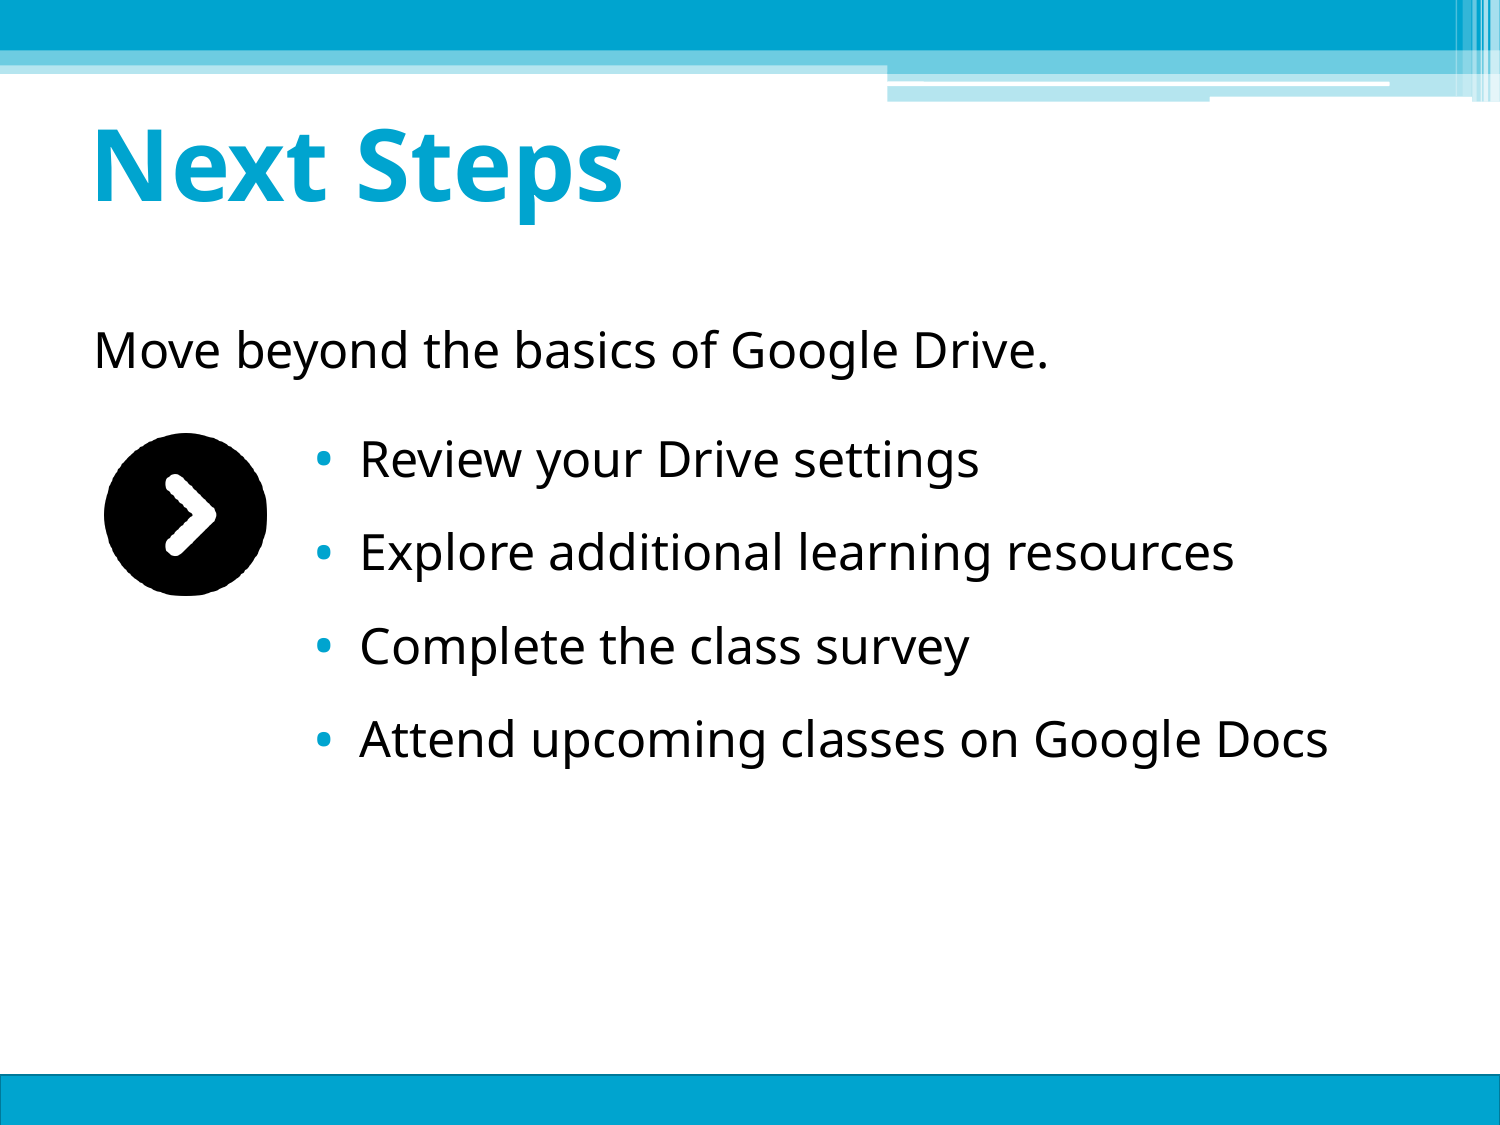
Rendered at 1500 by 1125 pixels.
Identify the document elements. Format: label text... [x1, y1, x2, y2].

picture [104, 433, 267, 596]
list Move beyond the basics of Google Drive. [79, 310, 1450, 425]
text_box [0, 1074, 1500, 1125]
text_box Review your Drive settings Explore additional learning resources Complete the class survey Attend upcoming classes on Google Docs [299, 389, 1438, 813]
title Next Steps [75, 75, 1463, 248]
